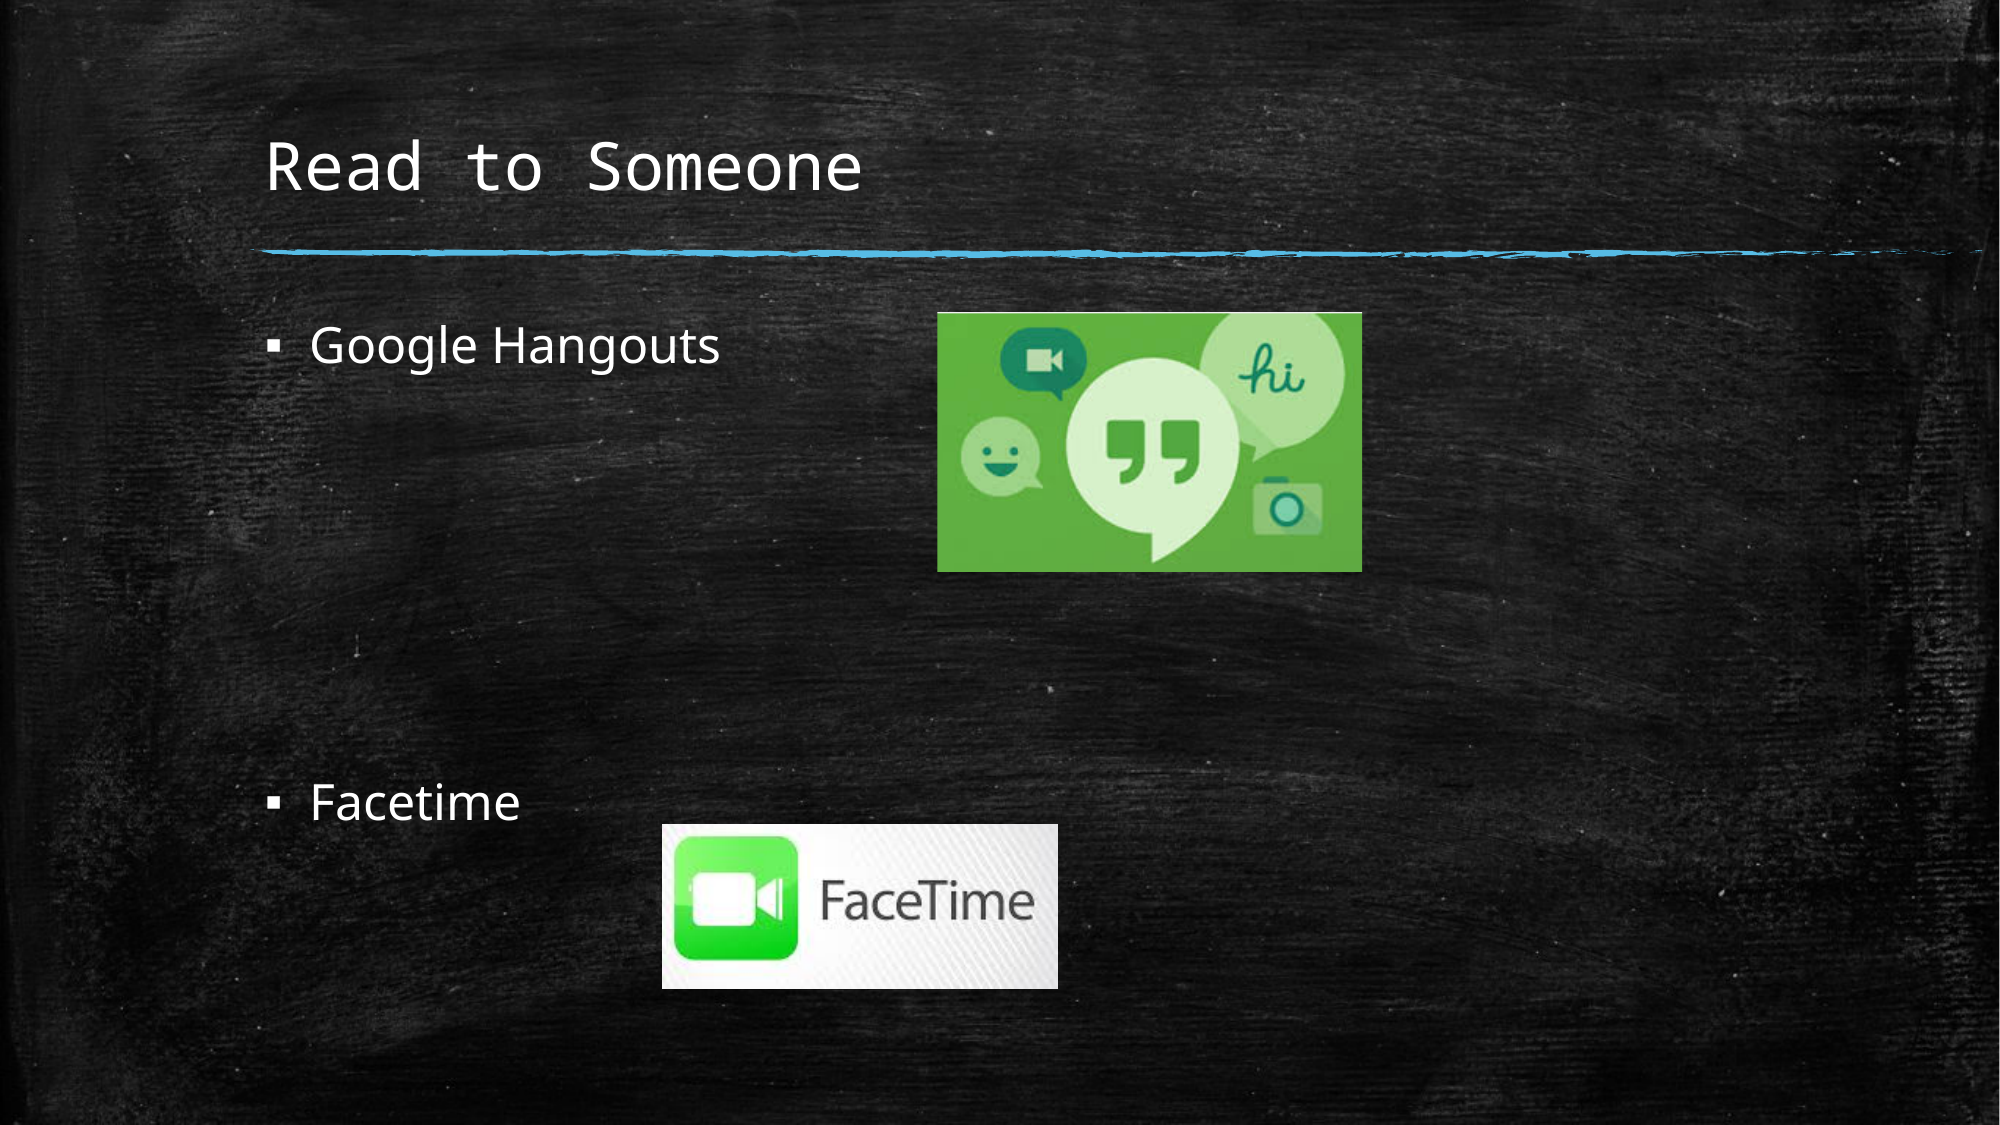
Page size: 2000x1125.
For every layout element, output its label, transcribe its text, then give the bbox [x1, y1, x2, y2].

list Google Hangouts Facetime [249, 312, 1750, 1013]
picture [937, 312, 1363, 572]
title Read to Someone [249, 45, 1750, 213]
picture [662, 824, 1058, 989]
